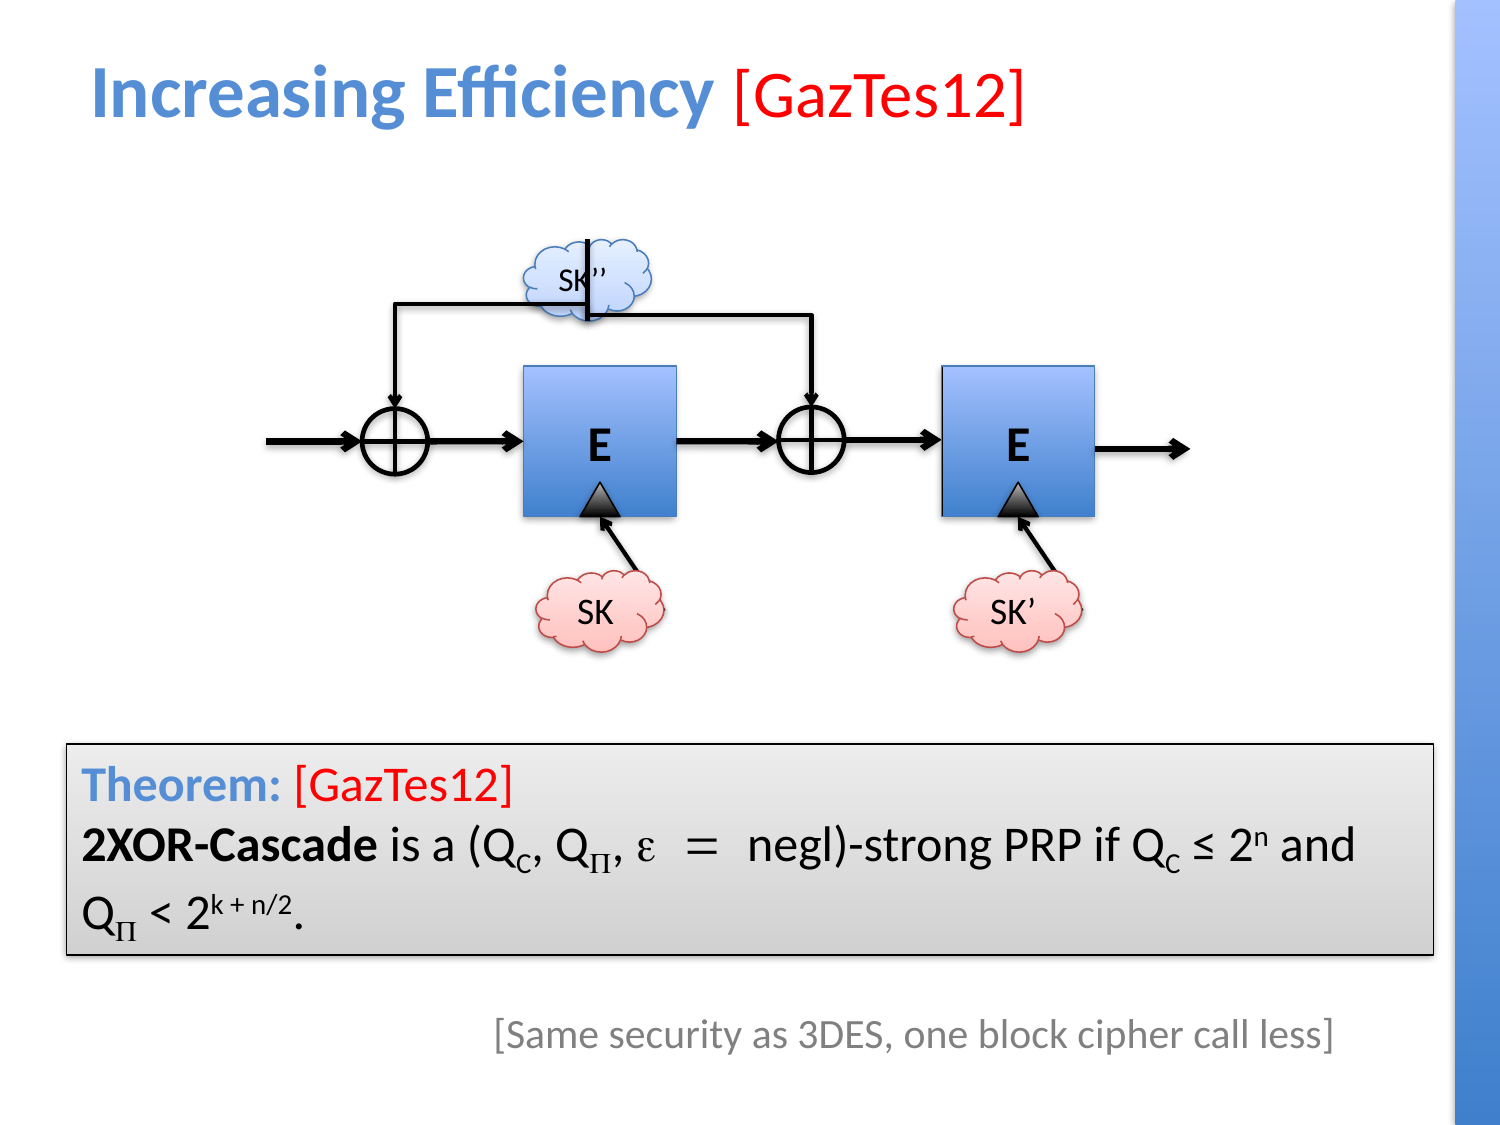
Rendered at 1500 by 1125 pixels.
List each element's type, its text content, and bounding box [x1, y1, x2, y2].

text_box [941, 365, 1095, 517]
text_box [651, 279, 812, 408]
text_box SK’ [952, 569, 1083, 653]
text_box SK’’ [522, 241, 582, 300]
text_box SK [535, 569, 665, 653]
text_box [394, 279, 525, 409]
text_box SK’’ [548, 314, 579, 320]
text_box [523, 365, 677, 517]
title Increasing Efficiency [GazTes12] [75, 25, 1431, 150]
text_box SK’’ [593, 238, 653, 311]
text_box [778, 406, 845, 473]
text_box Theorem: [GazTes12] 2XOR-Cascade is a (QC, QP, e = negl)-strong PRP if QC ≤ 2n and QP < 2k + n/2. [66, 743, 1434, 956]
text_box [Same security as 3DES, one block cipher call less] [461, 999, 1368, 1065]
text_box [361, 408, 428, 475]
